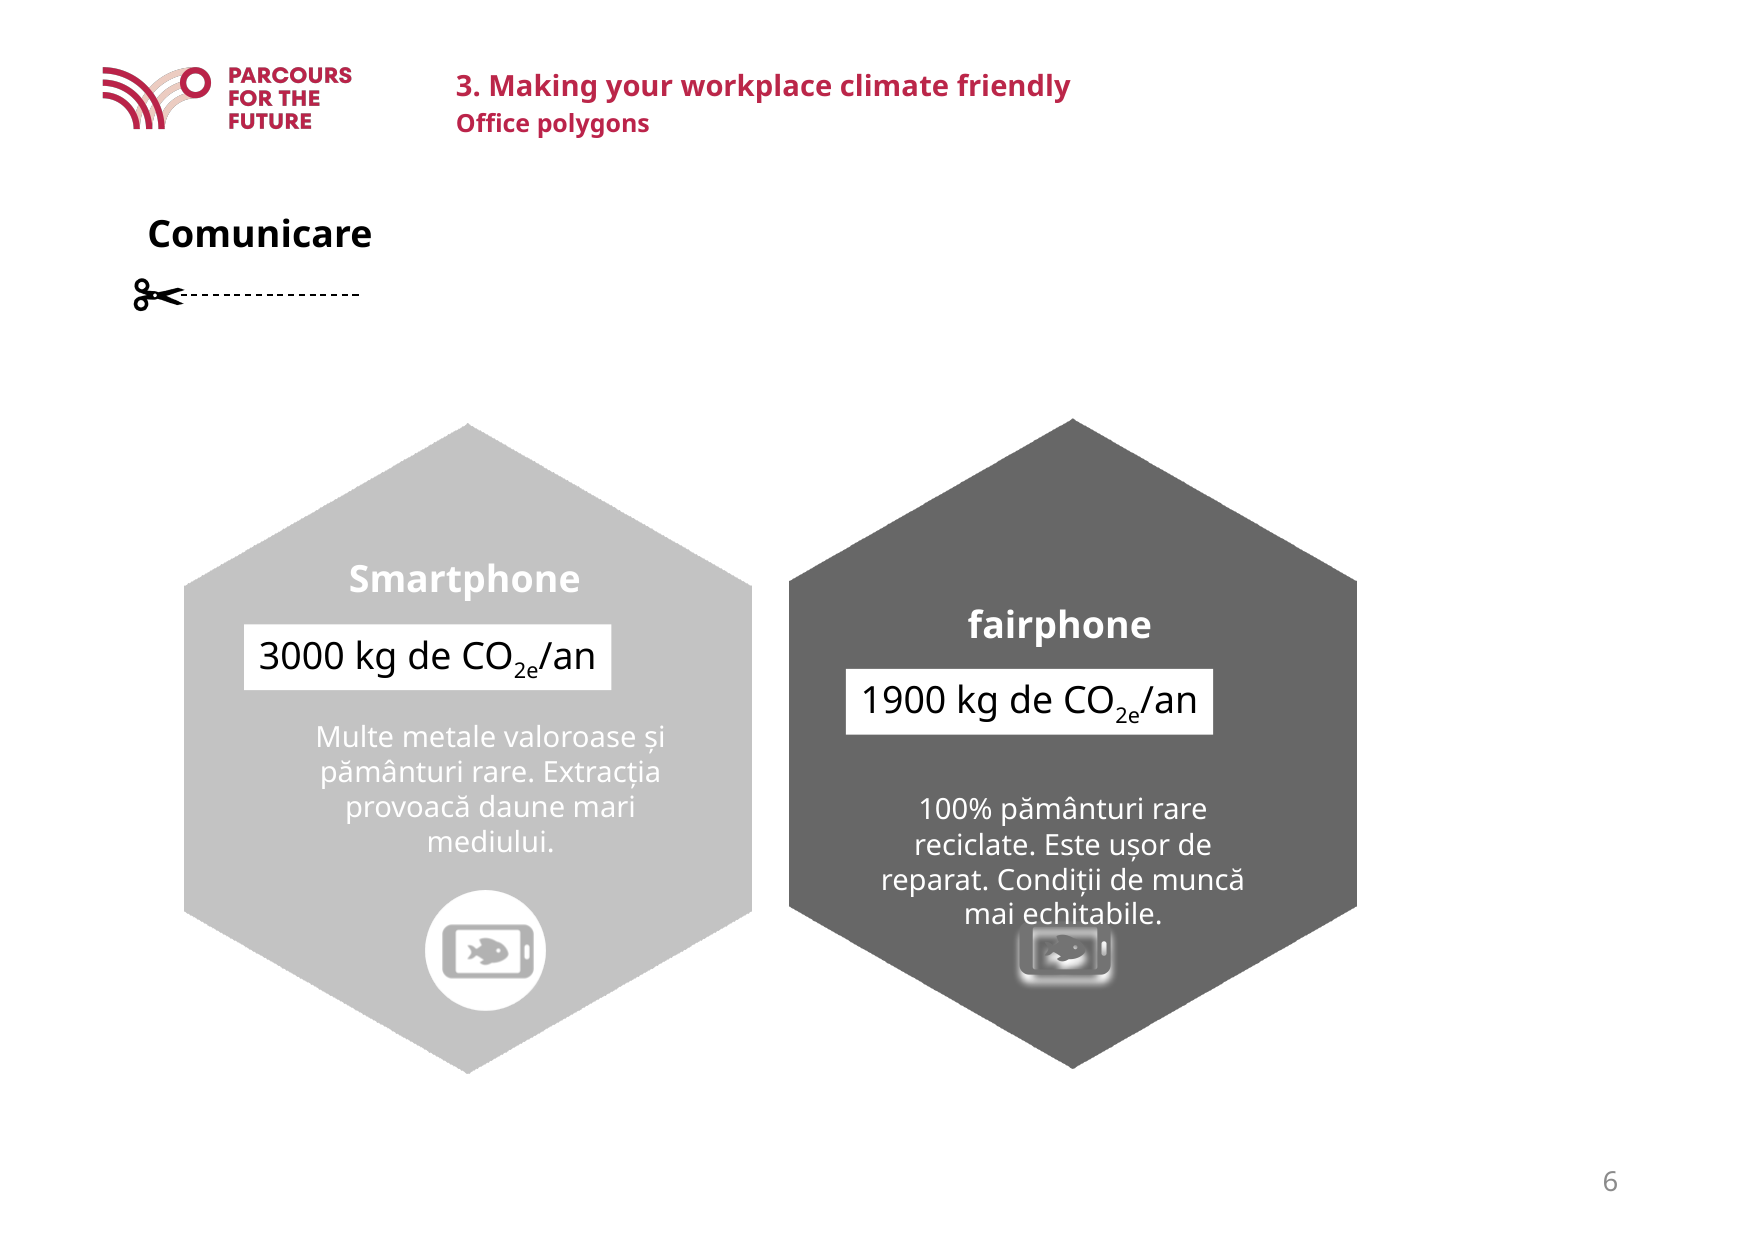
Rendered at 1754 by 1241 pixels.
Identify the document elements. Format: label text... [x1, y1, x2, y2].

slide_number 6 [1238, 1149, 1634, 1216]
picture [116, 254, 198, 336]
picture [67, 33, 387, 163]
text_box Comunicare [132, 202, 388, 263]
picture [62, 337, 1478, 1155]
